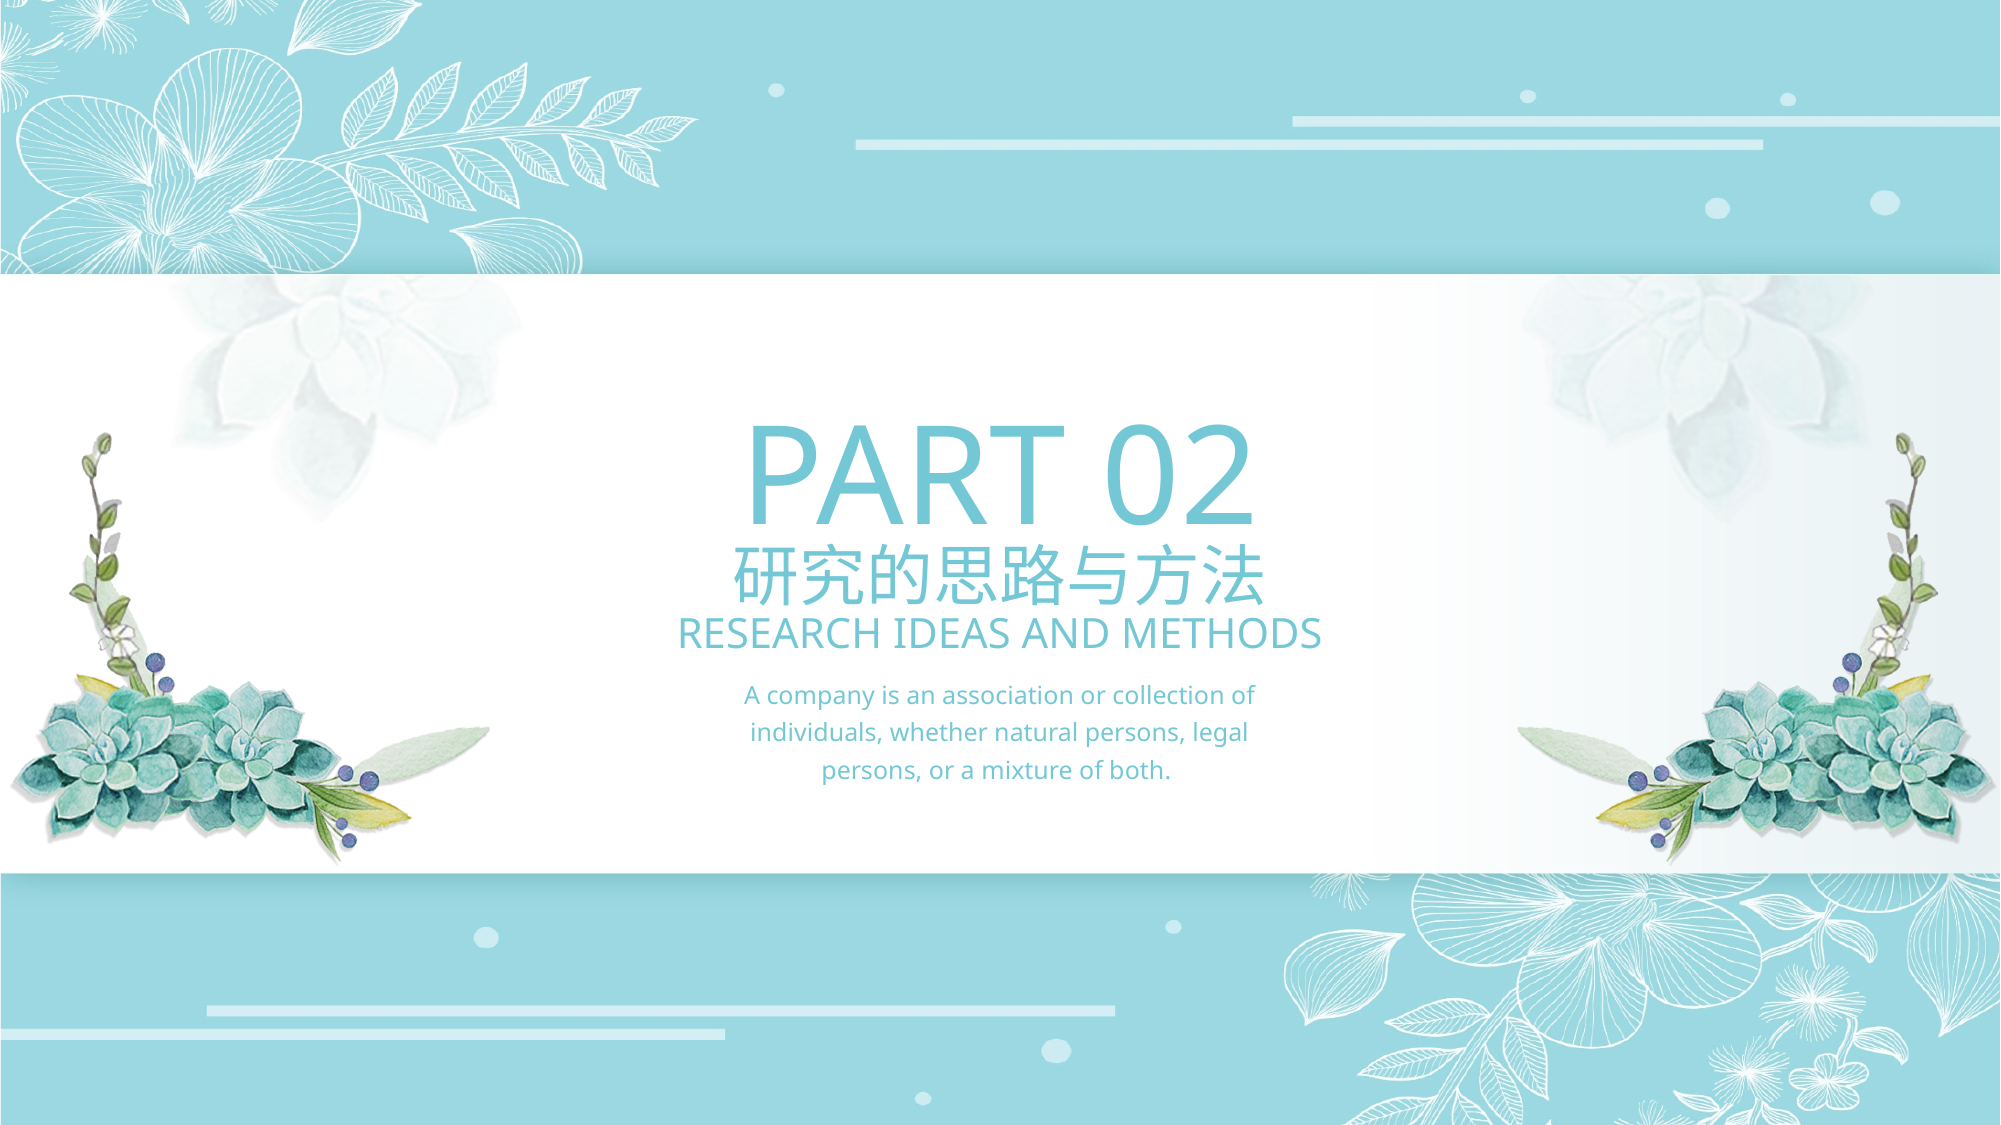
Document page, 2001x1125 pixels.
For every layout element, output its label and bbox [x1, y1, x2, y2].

text_box [1516, 432, 1998, 867]
text_box [8, 432, 490, 867]
picture [3, 0, 2000, 1125]
